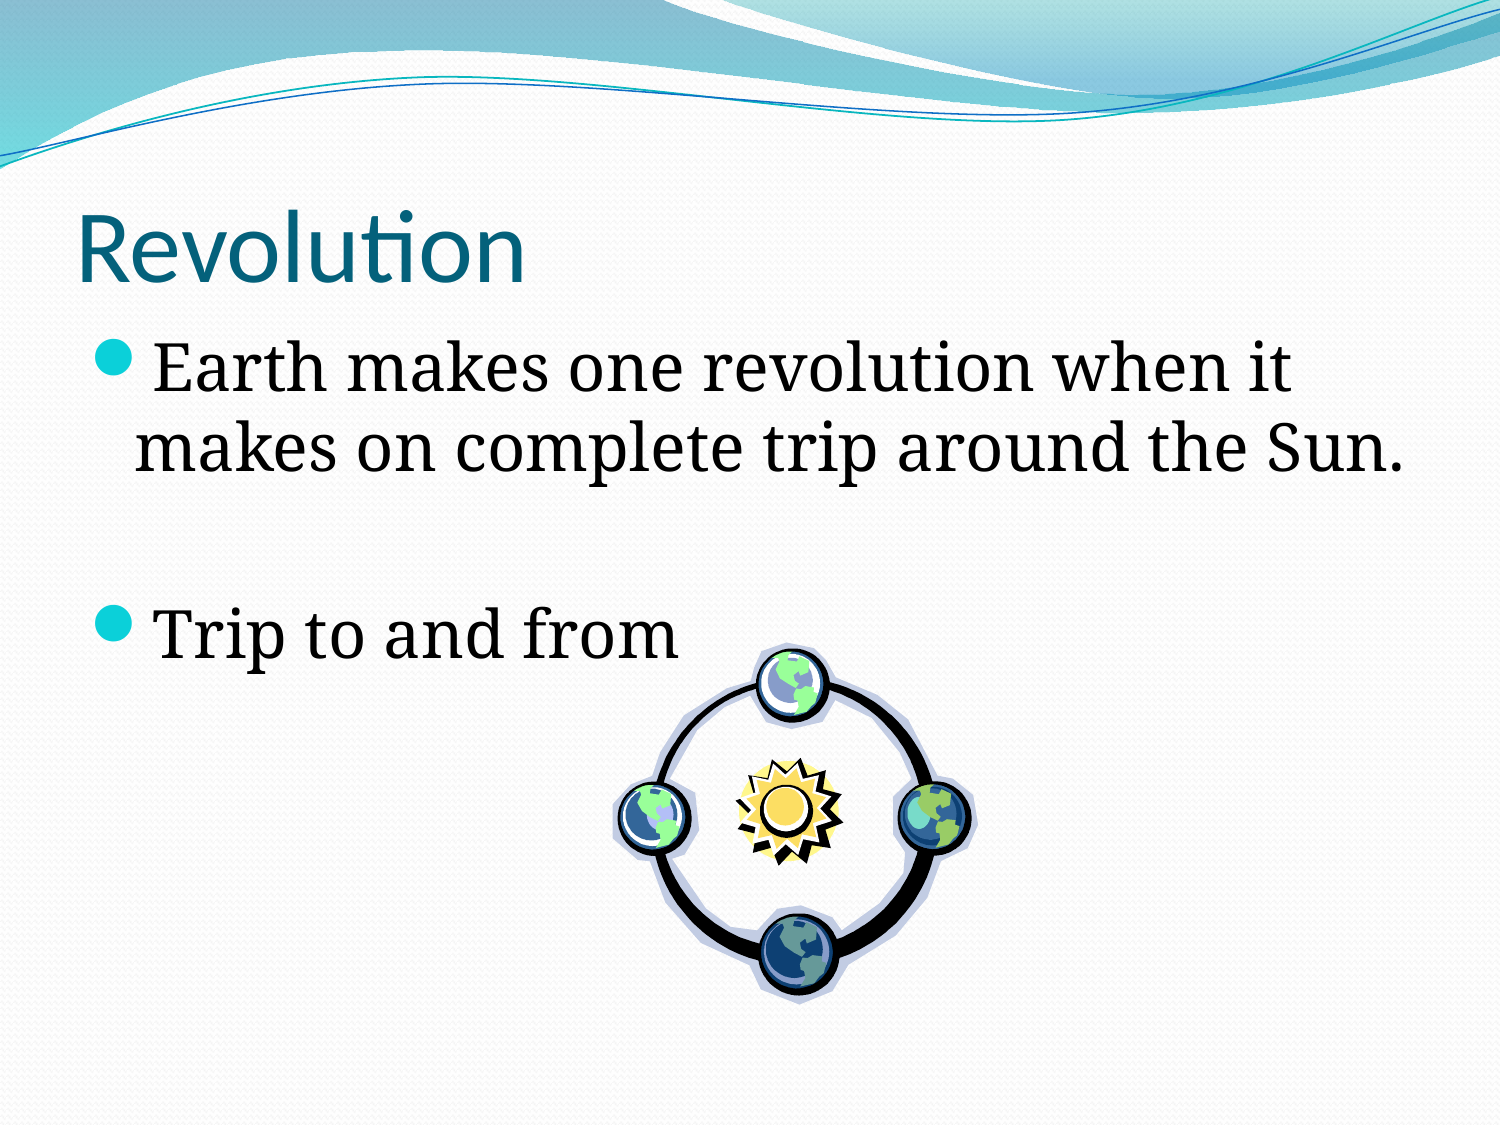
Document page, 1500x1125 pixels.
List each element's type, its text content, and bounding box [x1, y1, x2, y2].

list Earth makes one revolution when it makes on complete trip around the Sun. Trip to and from [75, 317, 1425, 1038]
title Revolution [75, 115, 1425, 303]
picture [612, 637, 984, 1010]
